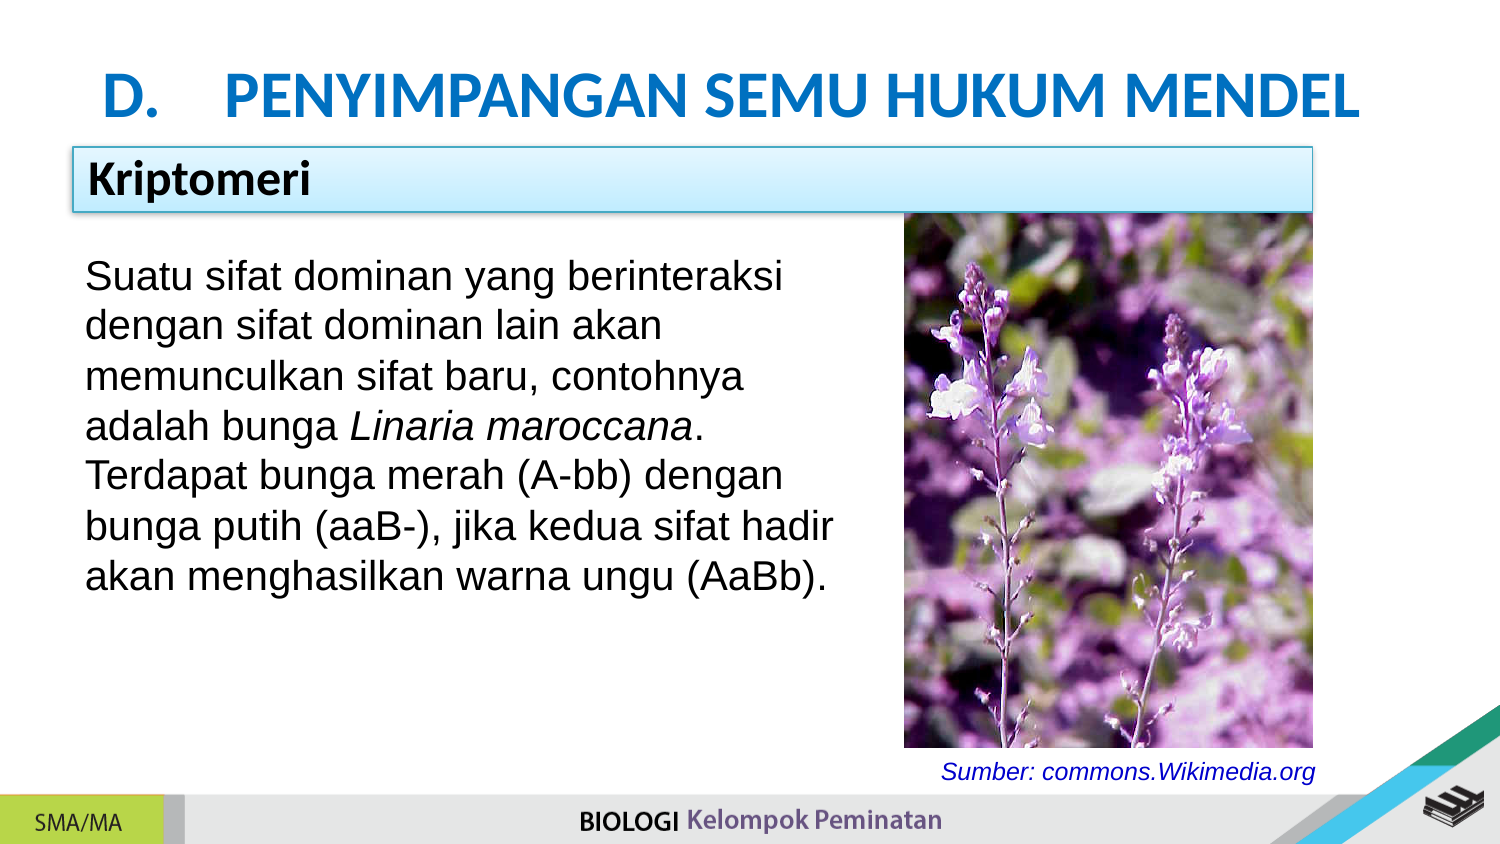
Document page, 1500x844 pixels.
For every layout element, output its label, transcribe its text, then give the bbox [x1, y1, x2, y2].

text_box Kriptomeri [72, 146, 1313, 213]
text_box PENYIMPANGAN SEMU HUKUM MENDEL [87, 56, 1400, 135]
picture [0, 200, 1500, 844]
text_box Suatu sifat dominan yang berinteraksi dengan sifat dominan lain akan memunculkan sifat baru, contohnya adalah bunga Linaria maroccana. Terdapat bunga merah (A-bb) dengan bunga putih (aaB-), jika kedua sifat hadir akan menghasilkan warna ungu (AaBb). [70, 240, 863, 606]
